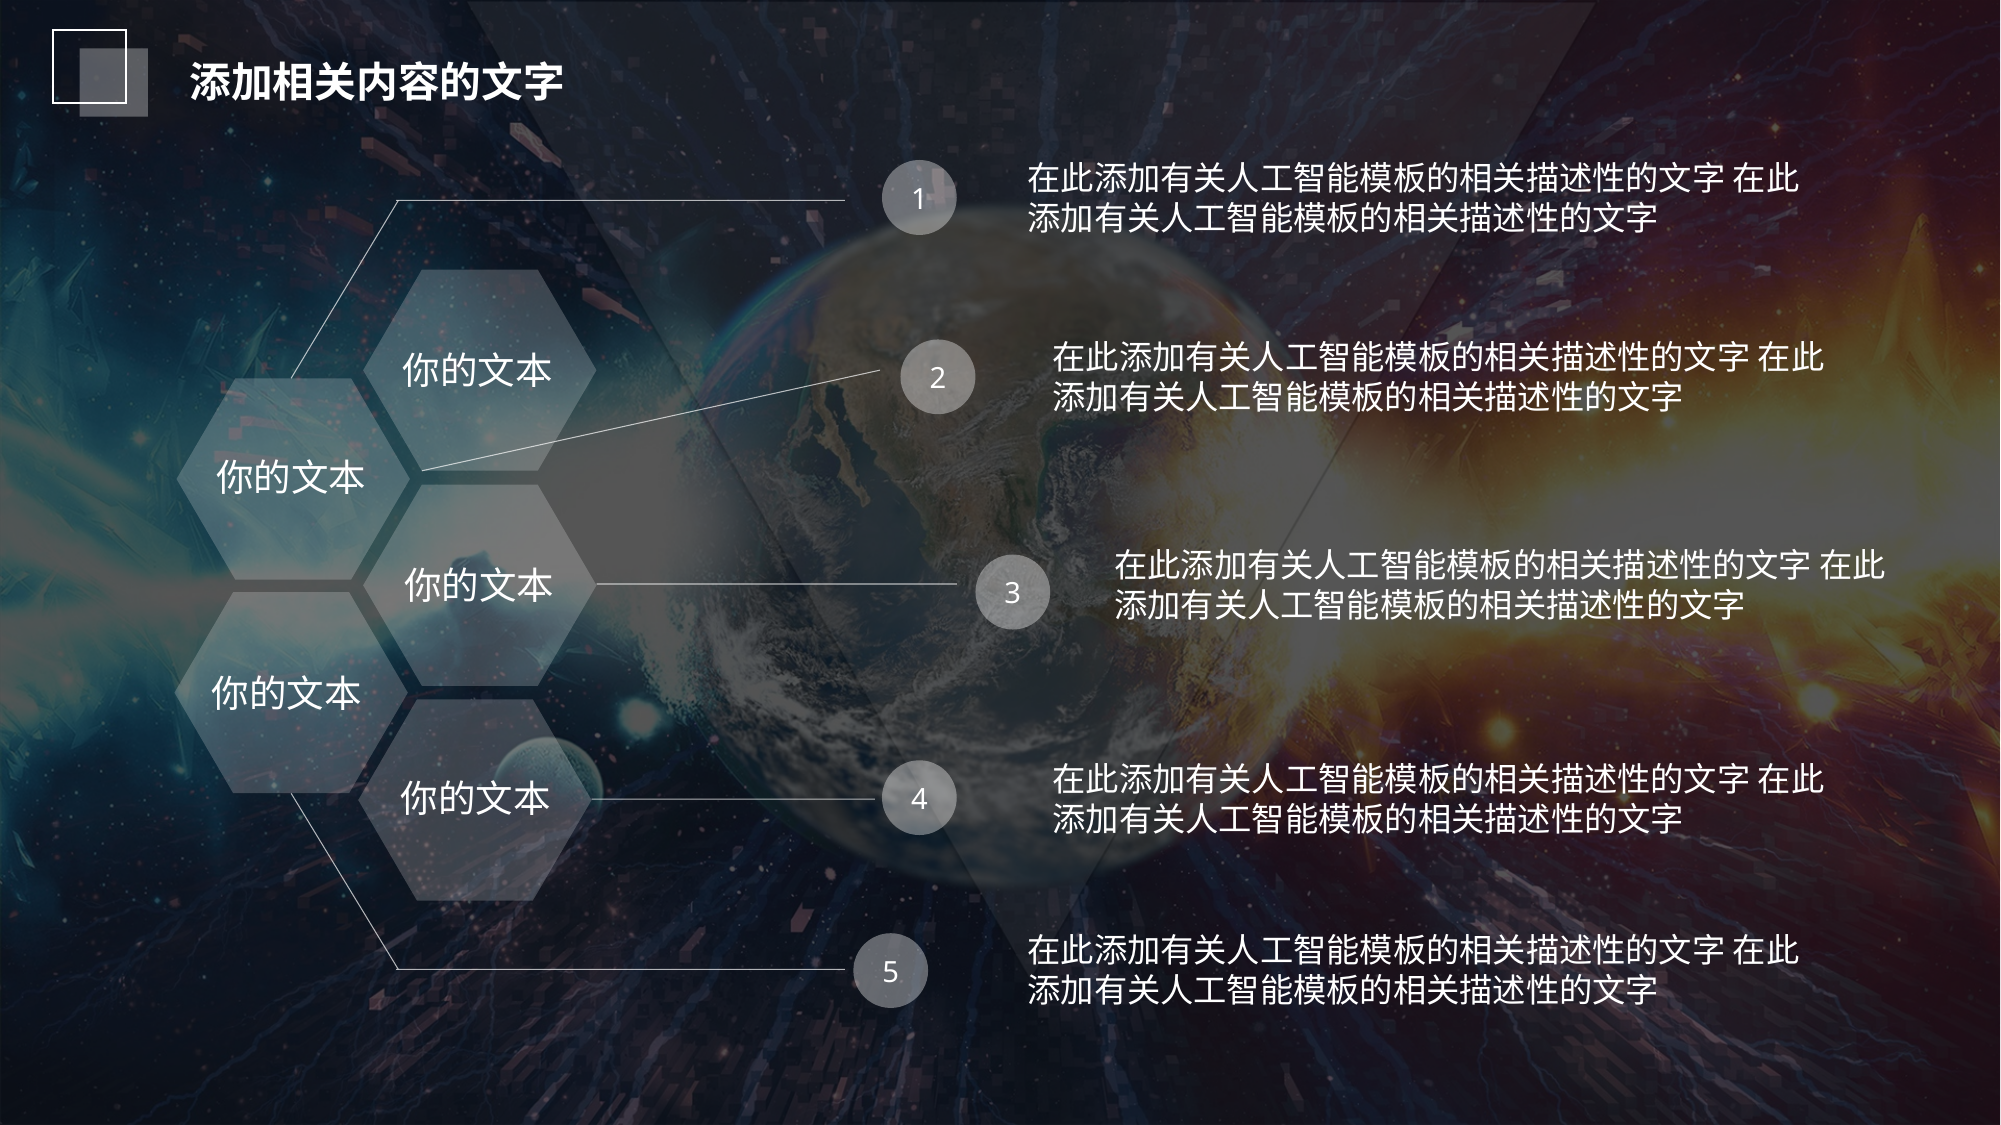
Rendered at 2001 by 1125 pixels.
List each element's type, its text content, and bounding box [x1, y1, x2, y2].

text_box 3 [975, 554, 1051, 630]
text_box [291, 793, 845, 970]
text_box 在此添加有关人工智能模板的相关描述性的文字 在此添加有关人工智能模板的相关描述性的文字 [1037, 751, 1844, 846]
text_box 在此添加有关人工智能模板的相关描述性的文字 在此添加有关人工智能模板的相关描述性的文字 [1012, 921, 1819, 1016]
text_box 在此添加有关人工智能模板的相关描述性的文字 在此添加有关人工智能模板的相关描述性的文字 [1099, 537, 1905, 632]
text_box 5 [853, 933, 929, 1008]
text_box 1 [881, 159, 957, 235]
text_box 在此添加有关人工智能模板的相关描述性的文字 在此添加有关人工智能模板的相关描述性的文字 [1012, 149, 1819, 245]
text_box 在此添加有关人工智能模板的相关描述性的文字 在此添加有关人工智能模板的相关描述性的文字 [1037, 328, 1844, 424]
text_box 2 [900, 339, 976, 415]
text_box 4 [881, 760, 957, 836]
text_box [291, 200, 845, 379]
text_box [174, 269, 597, 901]
